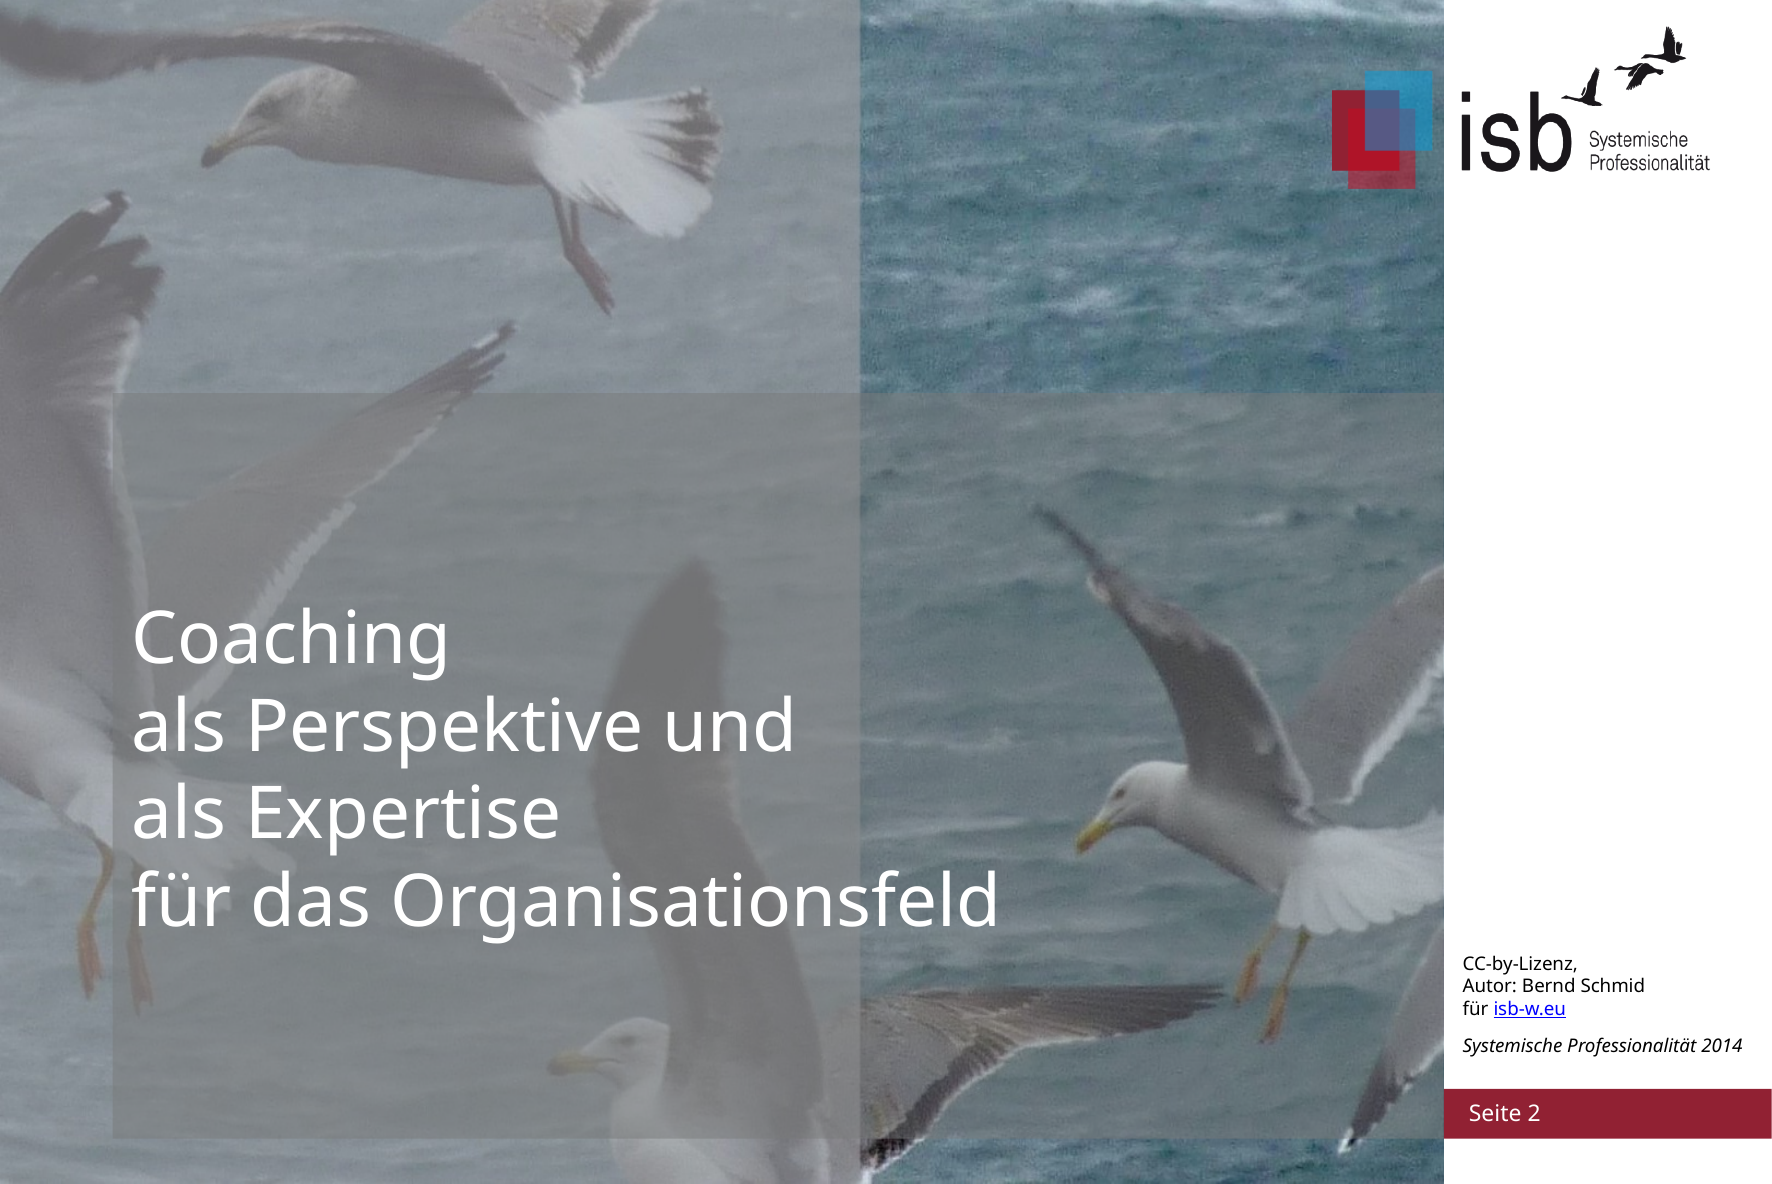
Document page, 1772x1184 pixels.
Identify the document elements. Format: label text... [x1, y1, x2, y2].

slide_number Seite 2 [1443, 1088, 1772, 1139]
picture [0, 0, 1725, 1184]
title Coaching als Perspektive und als Expertise für das Organisationsfeld [112, 393, 1444, 1139]
